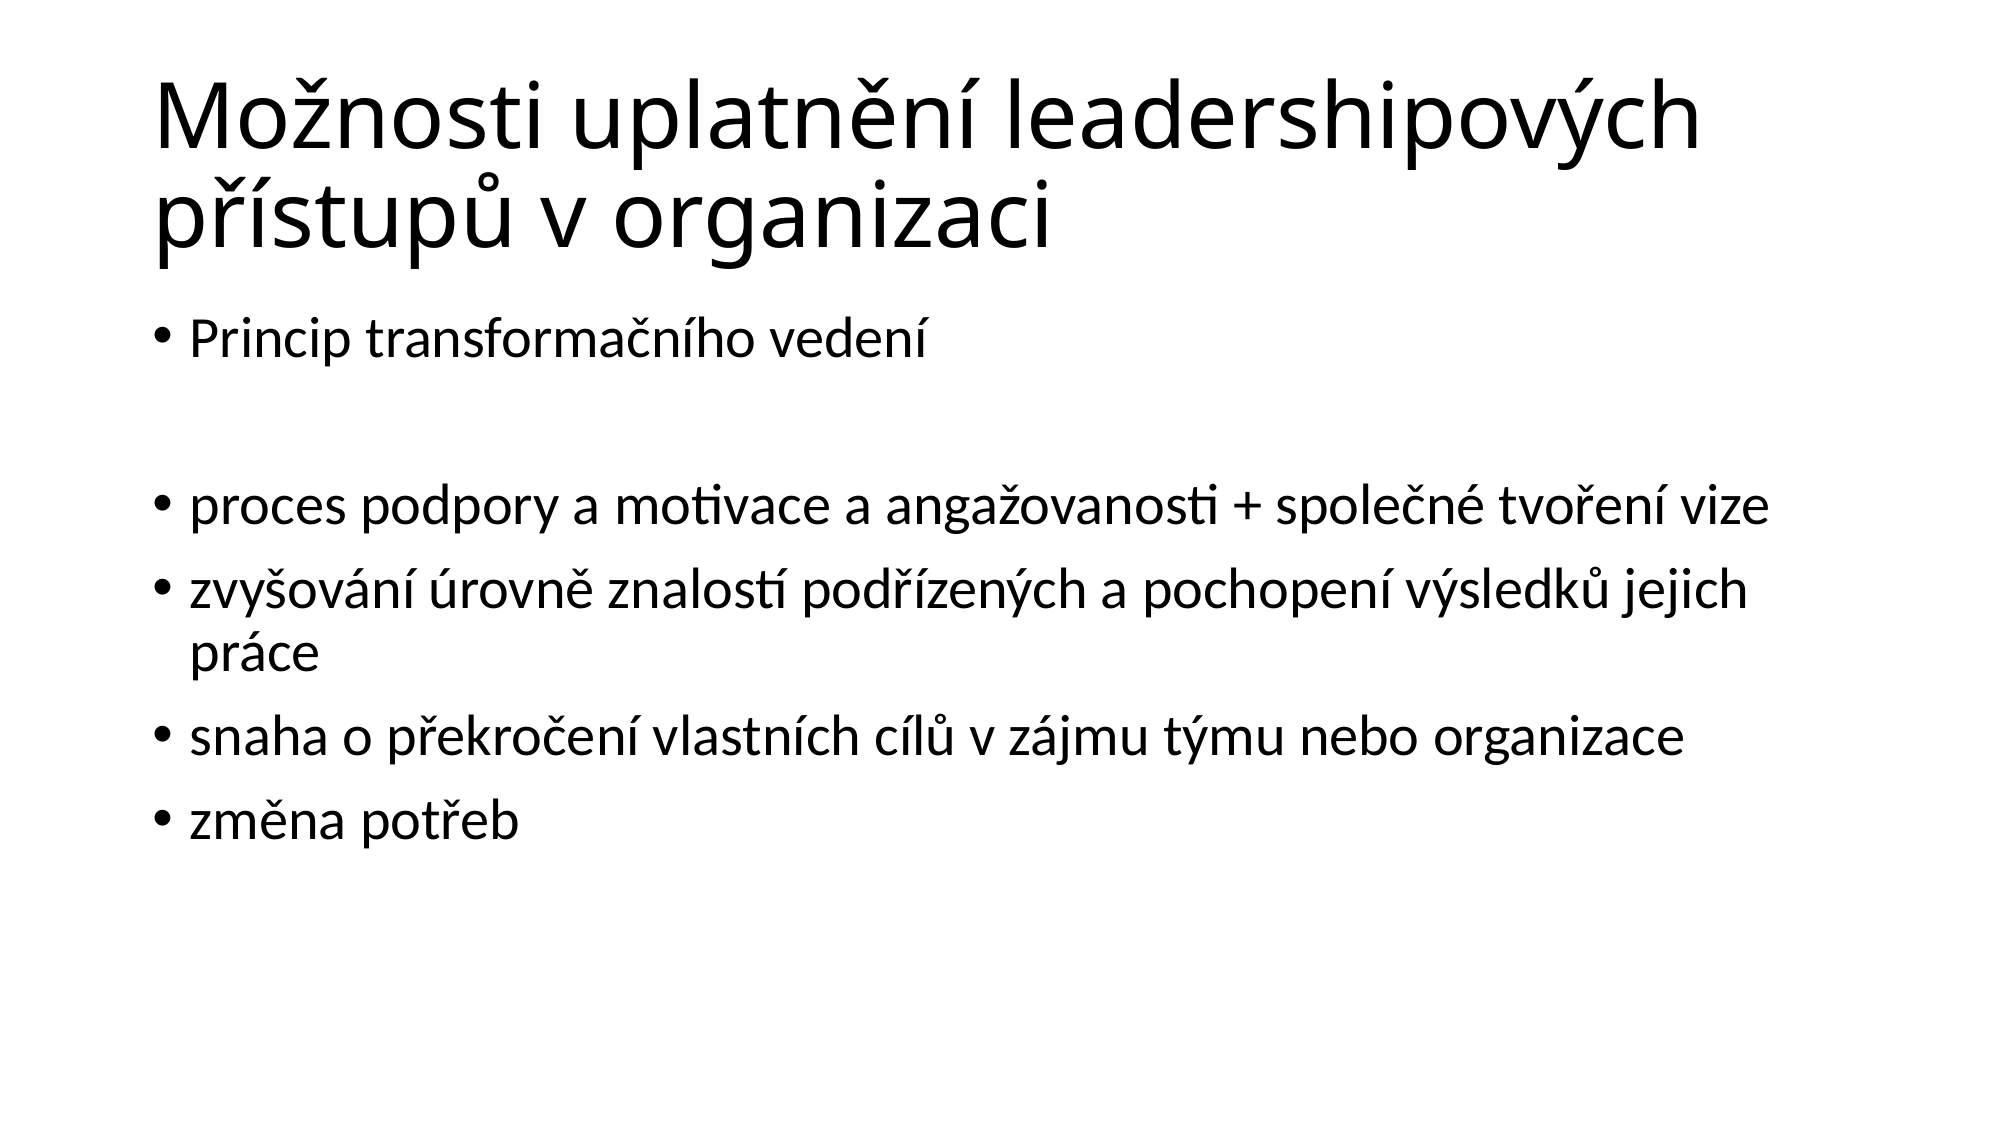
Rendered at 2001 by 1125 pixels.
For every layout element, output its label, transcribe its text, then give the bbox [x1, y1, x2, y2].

list Princip transformačního vedení proces podpory a motivace a angažovanosti + společné tvoření vize zvyšování úrovně znalostí podřízených a pochopení výsledků jejich práce snaha o překročení vlastních cílů v zájmu týmu nebo organizace změna potřeb [137, 299, 1863, 1014]
title Možnosti uplatnění leadershipových přístupů v organizaci [137, 59, 1863, 278]
